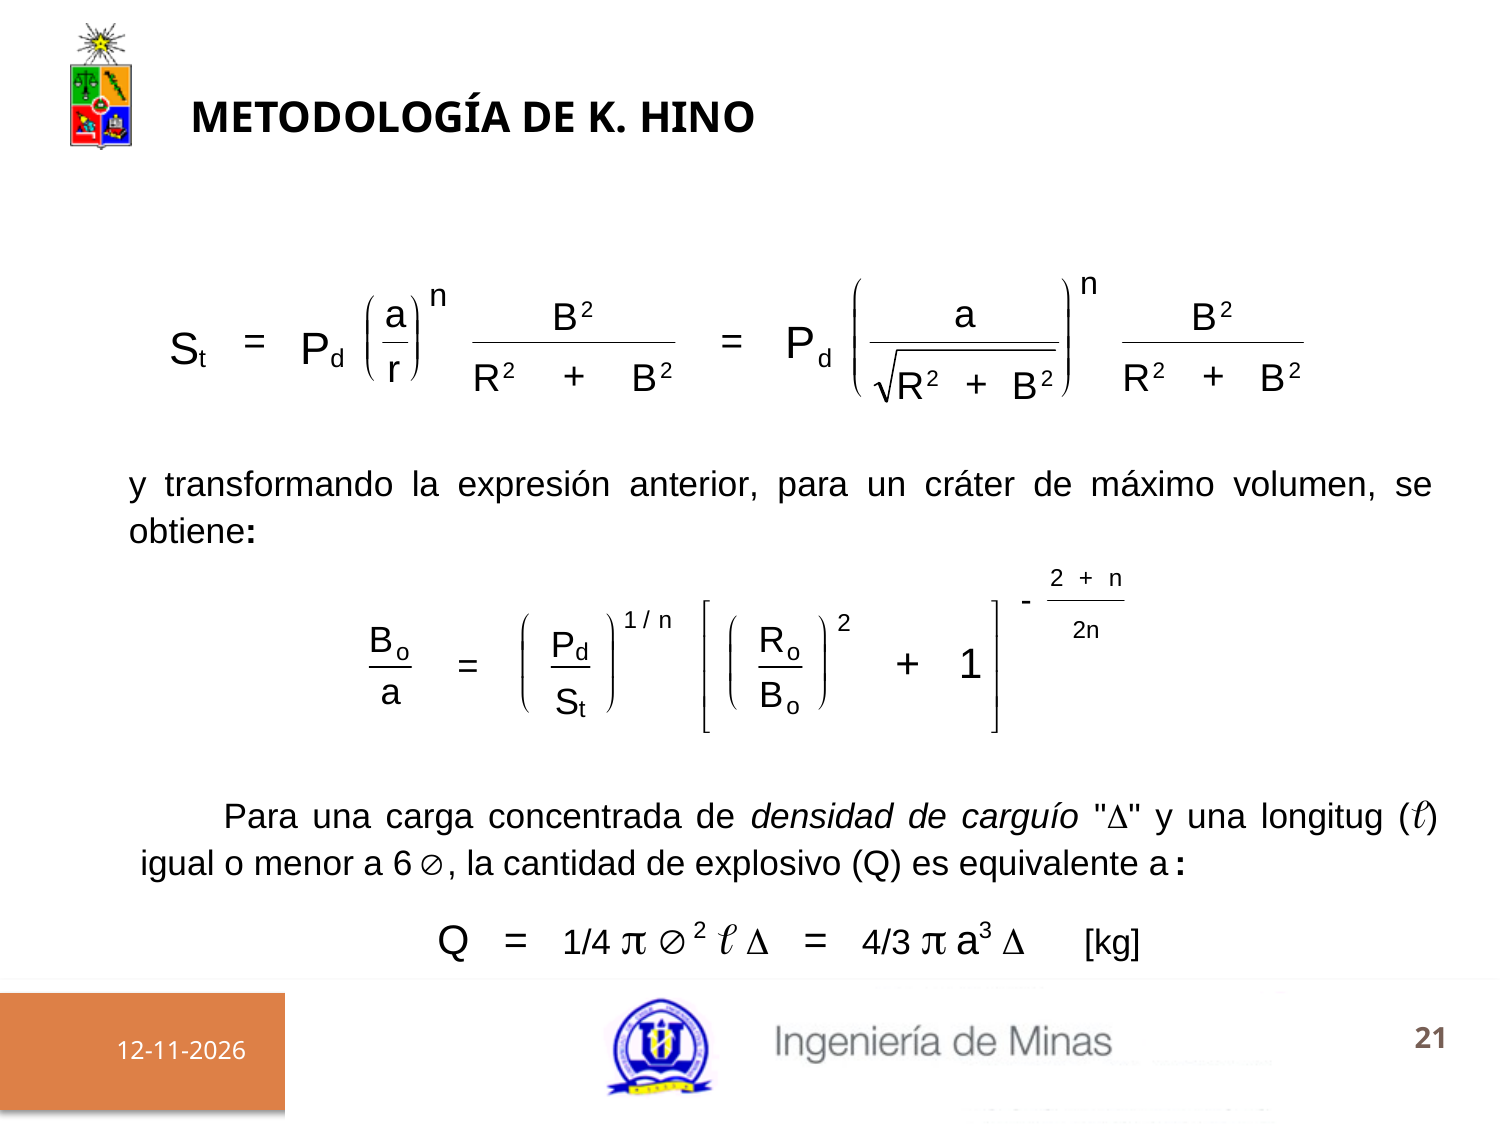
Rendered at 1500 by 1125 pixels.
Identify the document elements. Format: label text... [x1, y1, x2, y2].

text_box METODOLOGÍA DE K. HINO [175, 81, 1266, 148]
picture [285, 980, 1500, 1125]
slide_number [12, 995, 279, 1108]
picture [128, 456, 1435, 552]
picture [139, 751, 1440, 965]
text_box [362, 550, 1132, 743]
picture [69, 23, 132, 151]
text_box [163, 257, 1311, 414]
